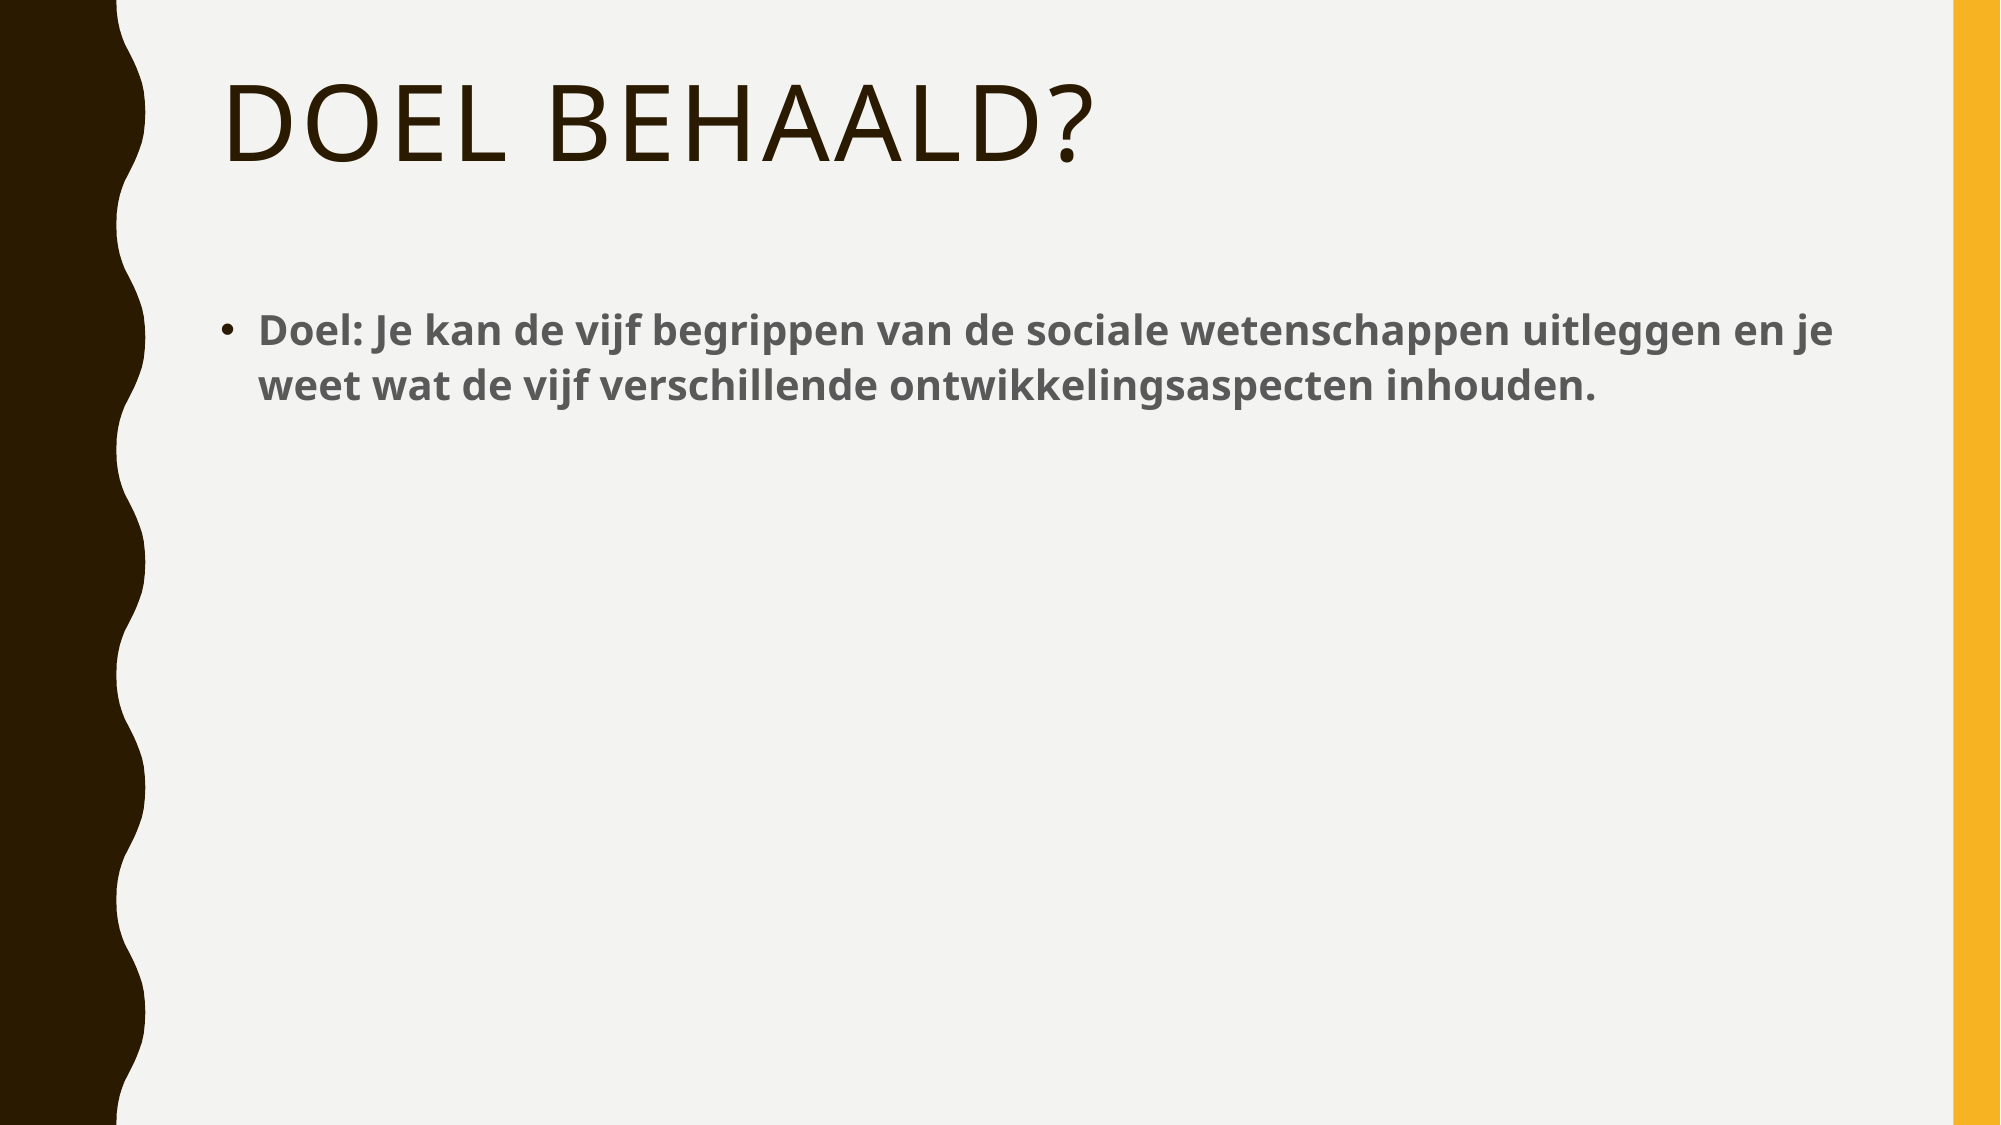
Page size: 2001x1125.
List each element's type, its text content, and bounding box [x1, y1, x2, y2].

list Doel: Je kan de vijf begrippen van de sociale wetenschappen uitleggen en je weet wat de vijf verschillende ontwikkelingsaspecten inhouden. [205, 291, 1875, 965]
title Doel behaald? [205, 62, 1875, 291]
